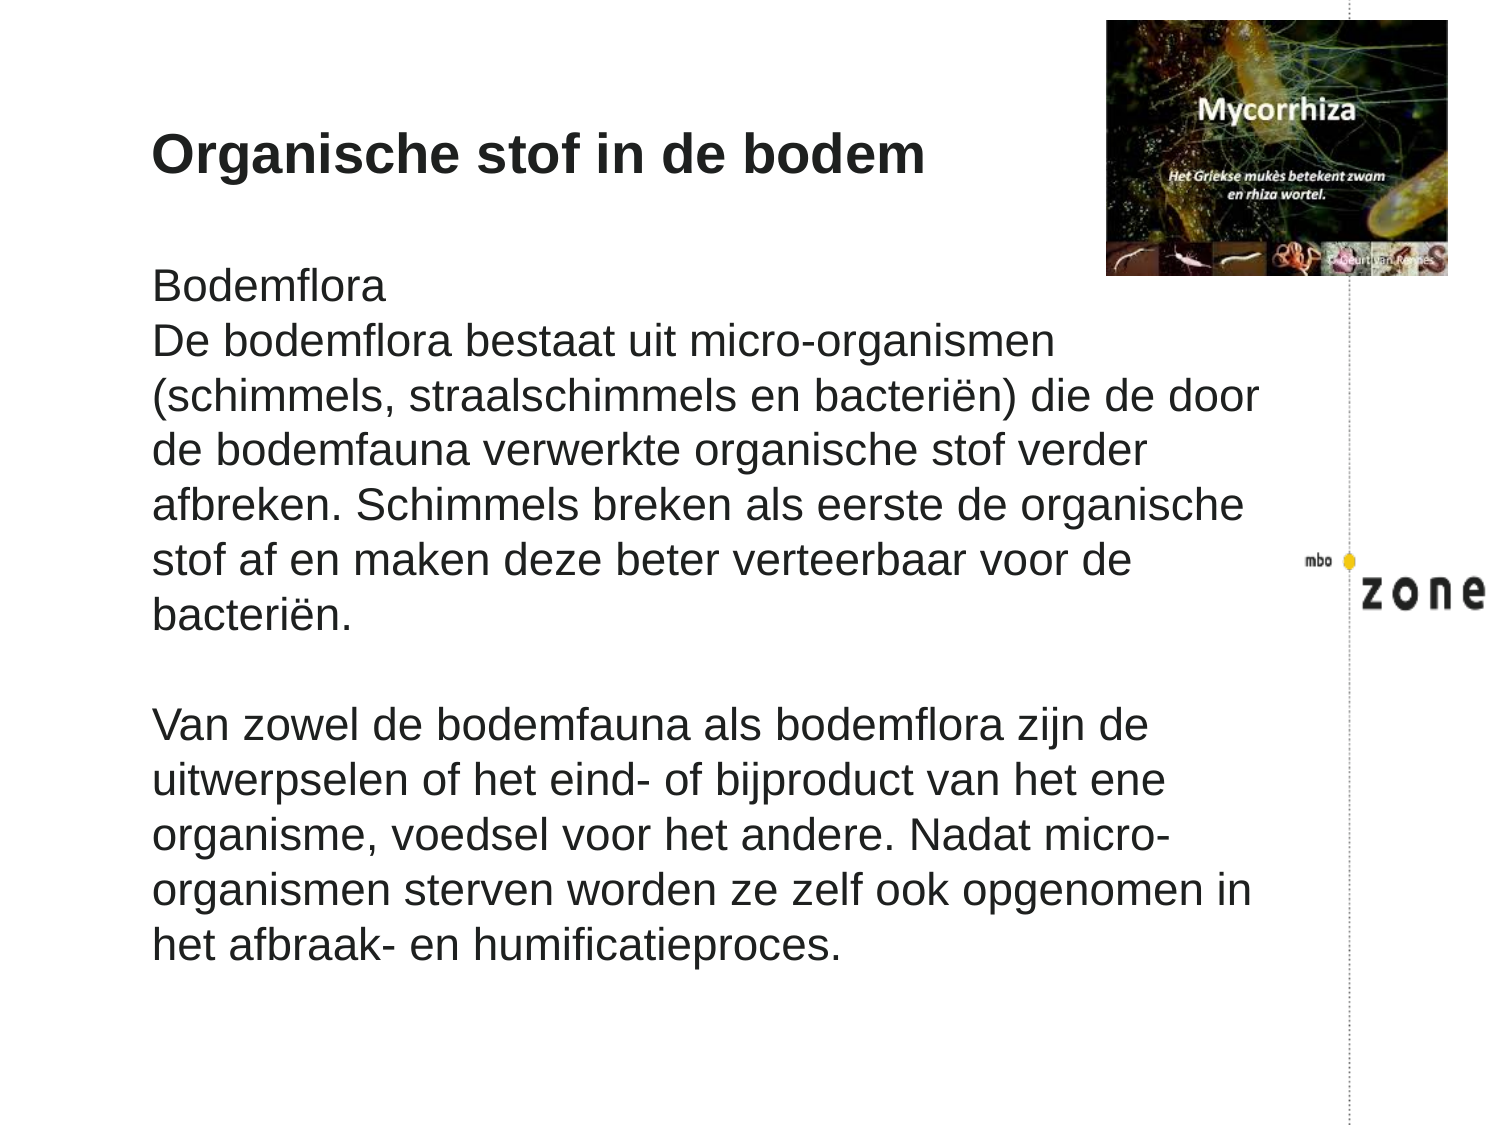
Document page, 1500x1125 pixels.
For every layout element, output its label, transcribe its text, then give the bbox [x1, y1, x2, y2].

picture [1106, 0, 1500, 1125]
subtitle Bodemflora De bodemflora bestaat uit micro-organismen (schimmels, straalschimmels en bacteriën) die de door de bodemfauna verwerkte organische stof verder afbreken. Schimmels breken als eerste de organische stof af en maken deze beter verteerbaar voor de bacteriën. Van zowel de bodemfauna als bodemflora zijn de uitwerpselen of het eind- of bijproduct van het ene organisme, voedsel voor het andere. Nadat micro-organismen sterven worden ze zelf ook opgenomen in het afbraak- en humificatieproces. [151, 255, 1277, 976]
title Organische stof in de bodem [151, 43, 1106, 186]
